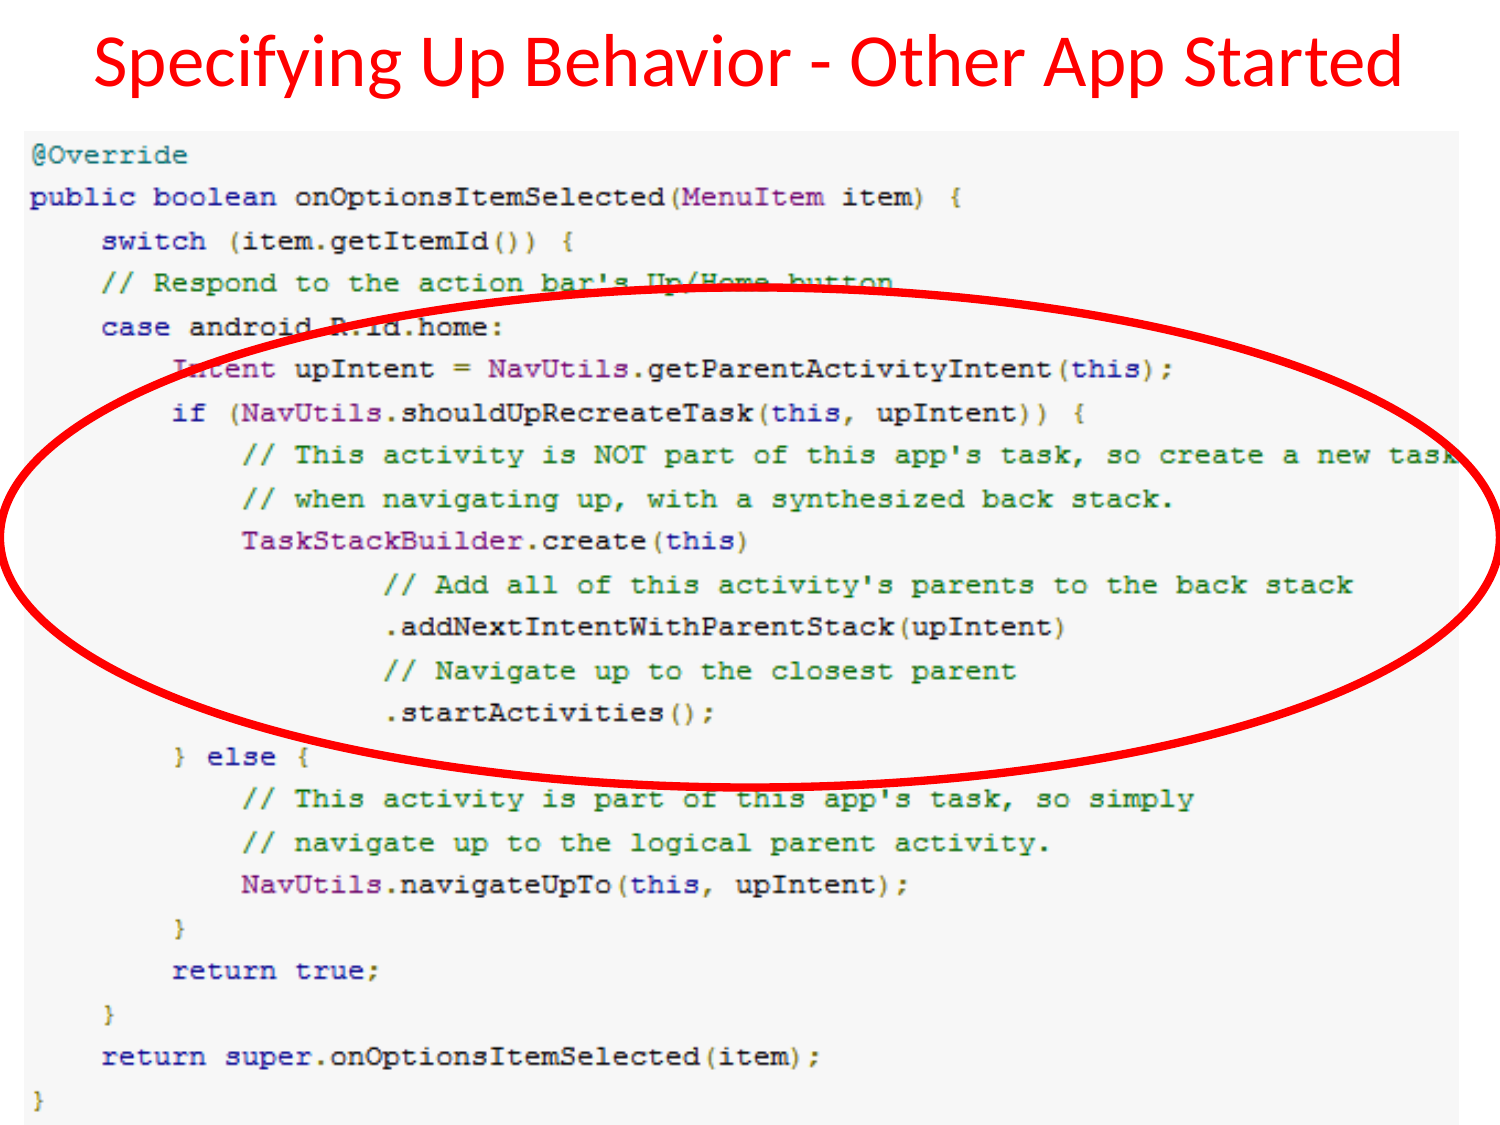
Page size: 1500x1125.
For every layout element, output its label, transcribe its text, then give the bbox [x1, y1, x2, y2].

title Specifying Up Behavior - Other App Started [75, 0, 1425, 130]
text_box [1461, 455, 1500, 620]
picture [24, 131, 1459, 1125]
text_box [0, 477, 19, 598]
